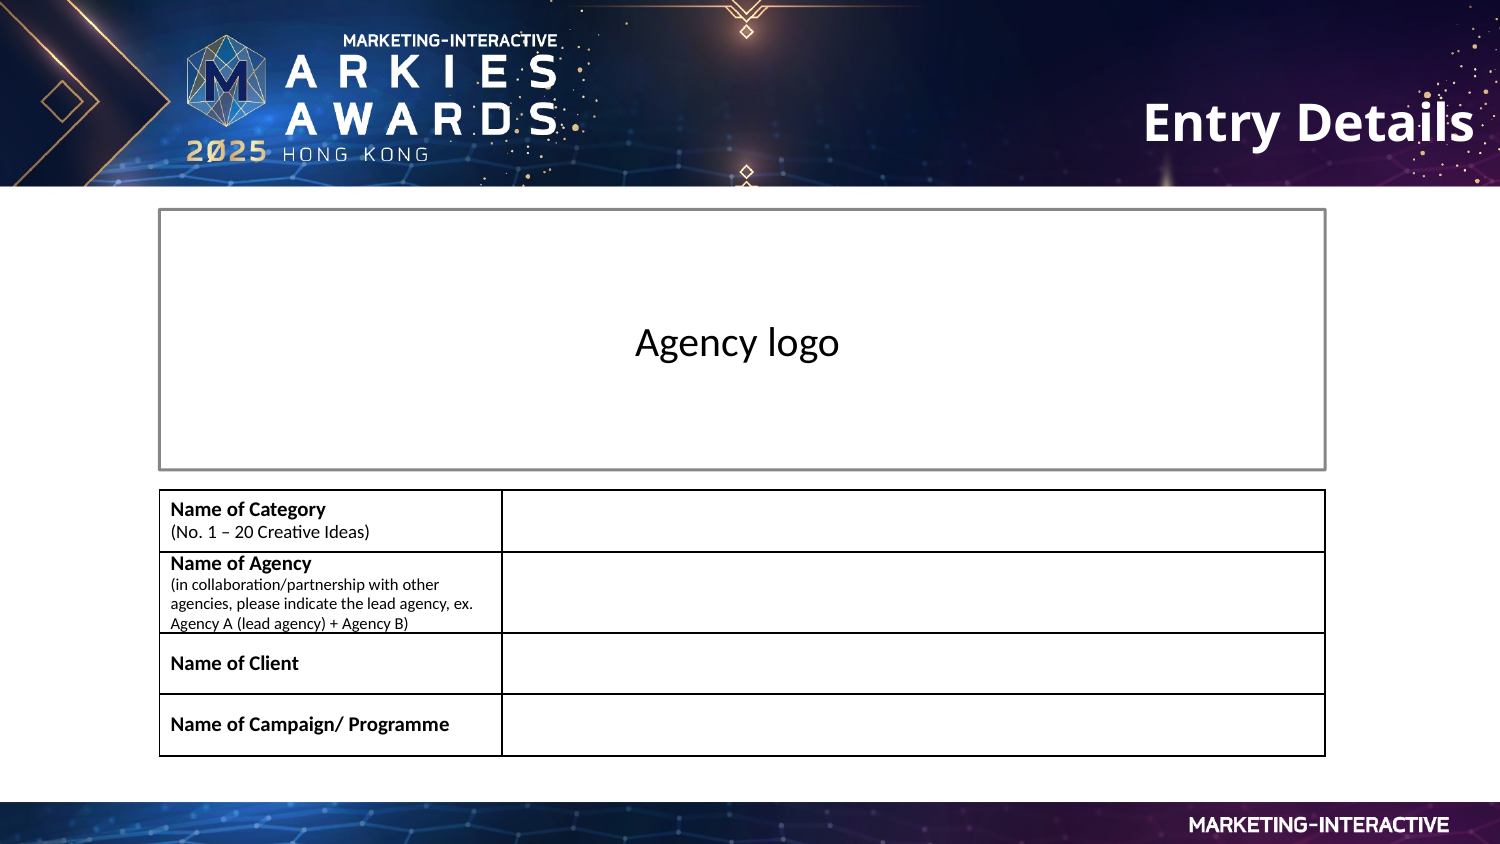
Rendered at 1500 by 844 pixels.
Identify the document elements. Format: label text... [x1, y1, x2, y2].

table_cell [503, 695, 1324, 755]
table_cell Name of Campaign/ Programme [160, 695, 501, 755]
text_box Agency logo [159, 209, 1326, 470]
table_header [503, 491, 1324, 551]
table_header Name of Category (No. 1 – 20 Creative Ideas) [160, 491, 501, 551]
text_box Entry Details [1127, 79, 1500, 167]
picture [0, 0, 1500, 844]
table_cell [503, 634, 1324, 693]
table_cell Name of Client [160, 634, 501, 693]
table_cell [503, 553, 1324, 632]
table_cell Name of Agency (in collaboration/partnership with other agencies, please indicate the lead agency, ex. Agency A (lead agency) + Agency B) [160, 553, 501, 632]
